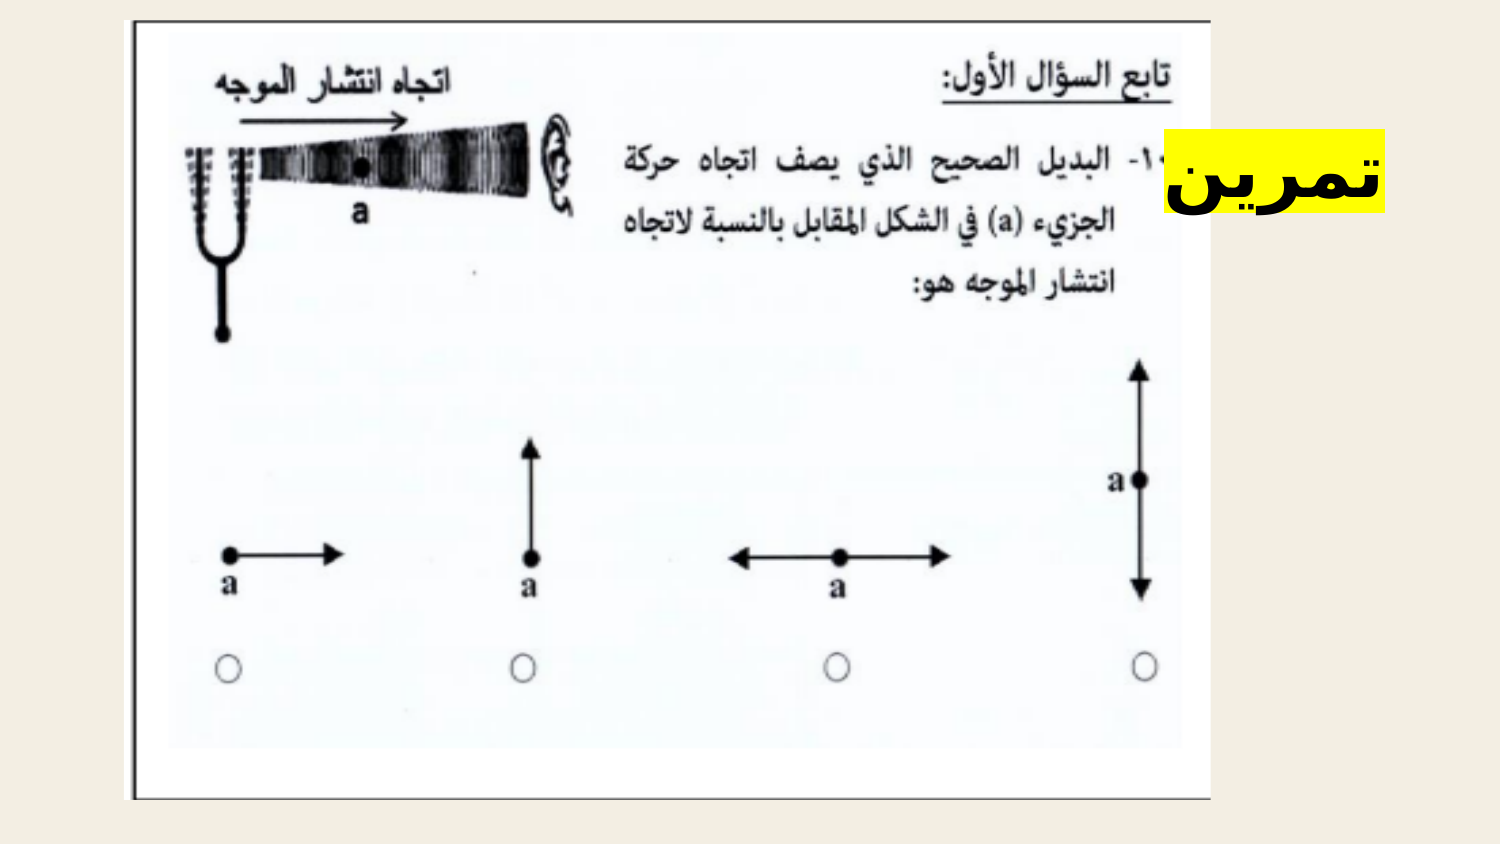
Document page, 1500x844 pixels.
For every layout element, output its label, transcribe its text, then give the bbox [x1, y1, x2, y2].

picture [123, 19, 1211, 801]
text_box تمرين [1216, 114, 1400, 220]
